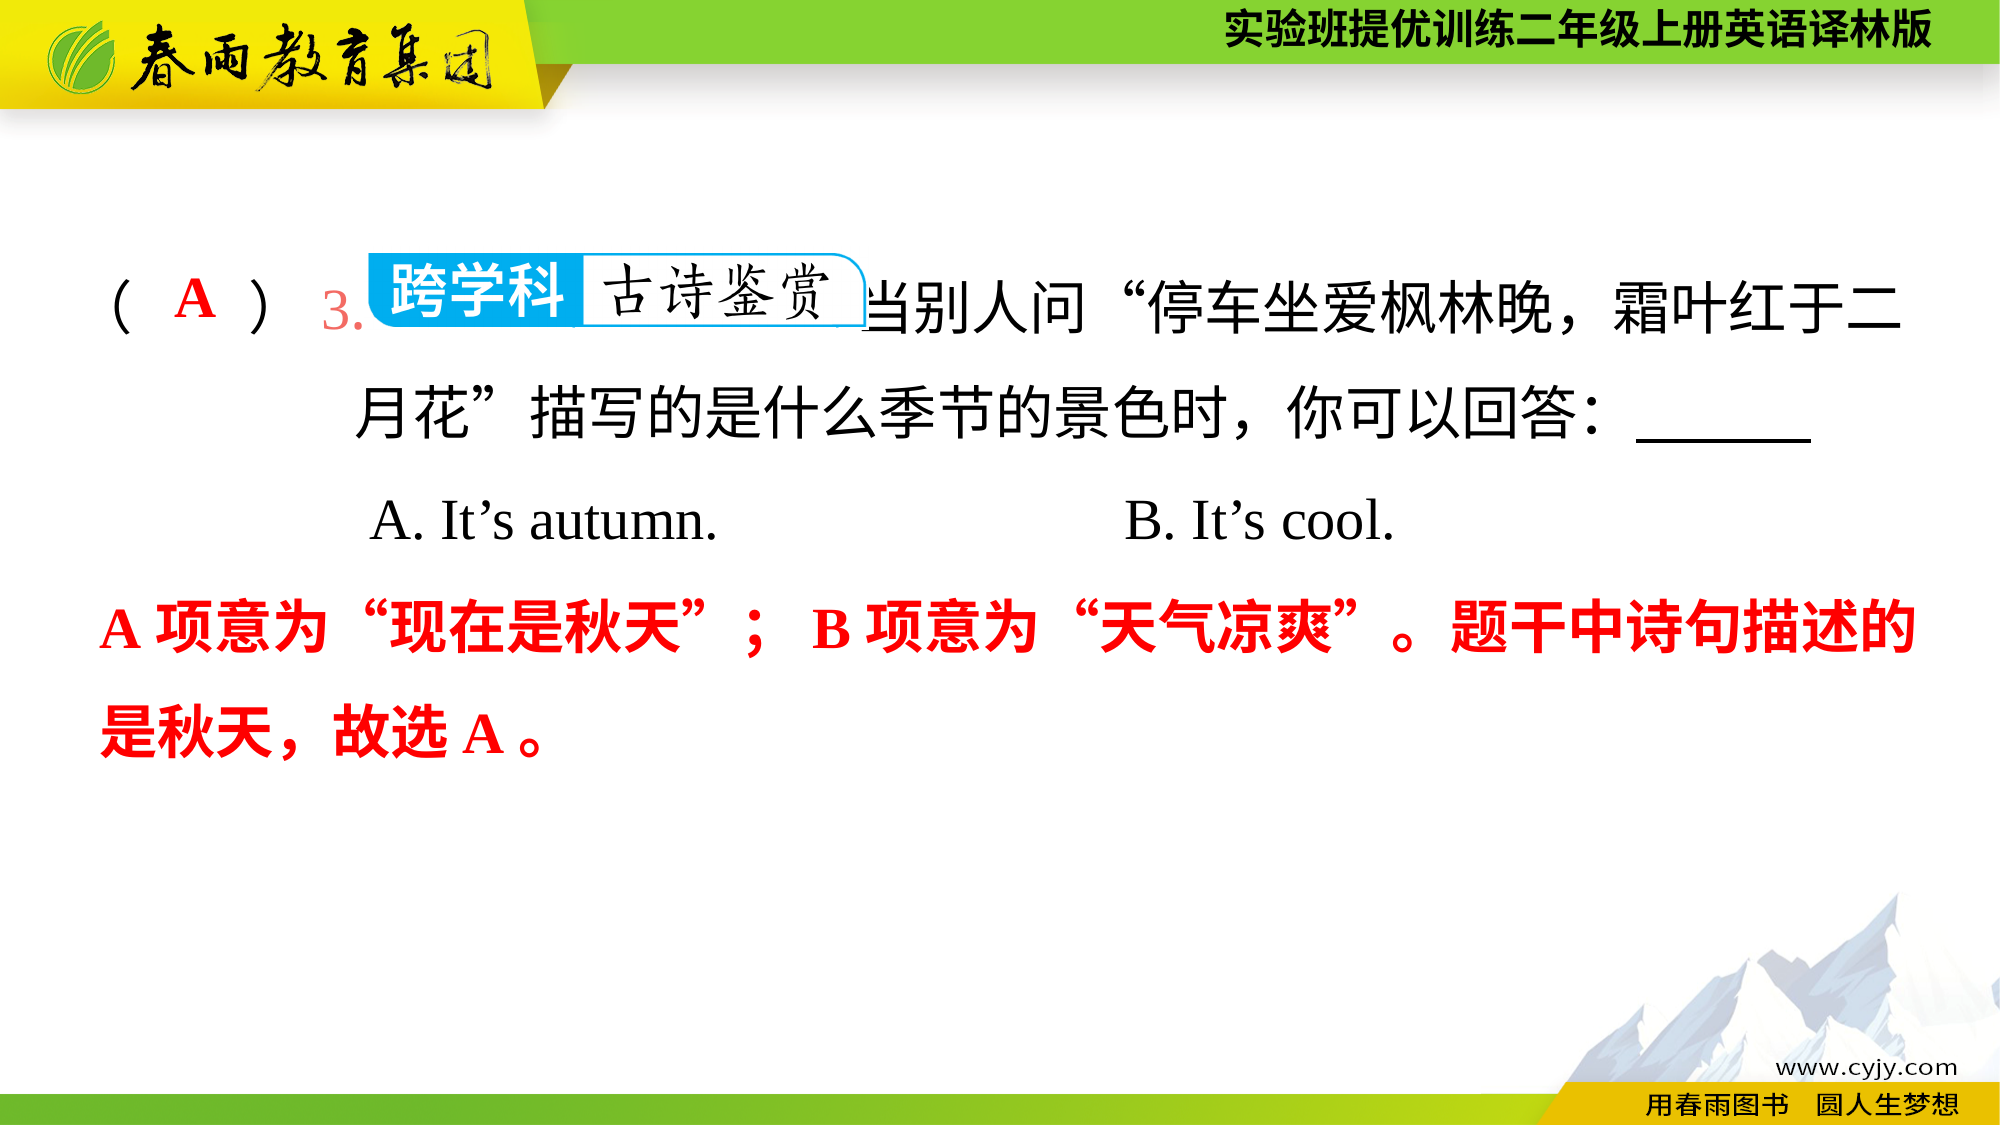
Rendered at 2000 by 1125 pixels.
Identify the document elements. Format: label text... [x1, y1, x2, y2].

picture [0, 0, 2000, 1125]
text_box A项意为“现在是秋天”；B项意为“天气凉爽”。题干中诗句描述的是秋天，故选A。 [84, 547, 1933, 773]
text_box A [160, 252, 232, 337]
list （ ）3. 当别人问“停车坐爱枫林晚，霜叶红于二 月花”描写的是什么季节的景色时，你可以回答： A. It’s autumn. B. It’s cool. [59, 228, 1944, 562]
